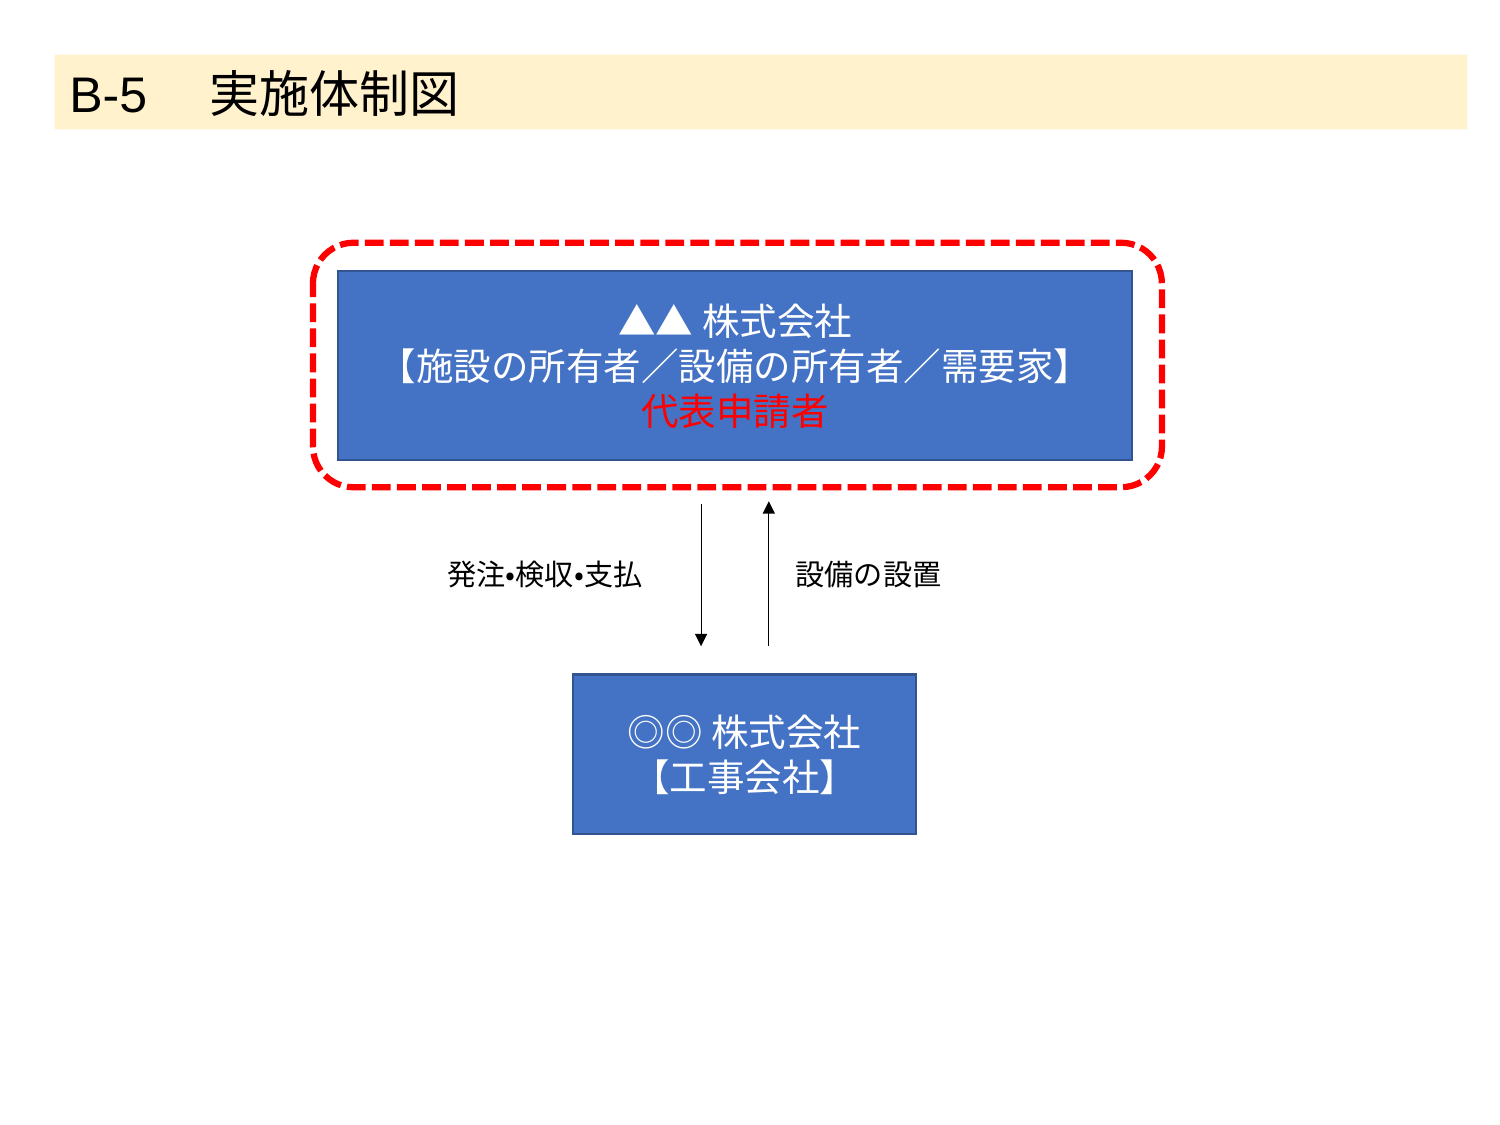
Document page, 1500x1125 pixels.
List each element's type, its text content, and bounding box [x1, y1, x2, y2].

text_box 設備の設置 [780, 548, 1317, 599]
text_box ◎◎株式会社 【工事会社】 [572, 673, 917, 835]
text_box [311, 241, 1164, 489]
text_box 発注・検収・支払 [432, 548, 700, 599]
text_box 発注・検収・支払 [702, 548, 713, 599]
text_box B-5 実施体制図 [54, 54, 1468, 130]
